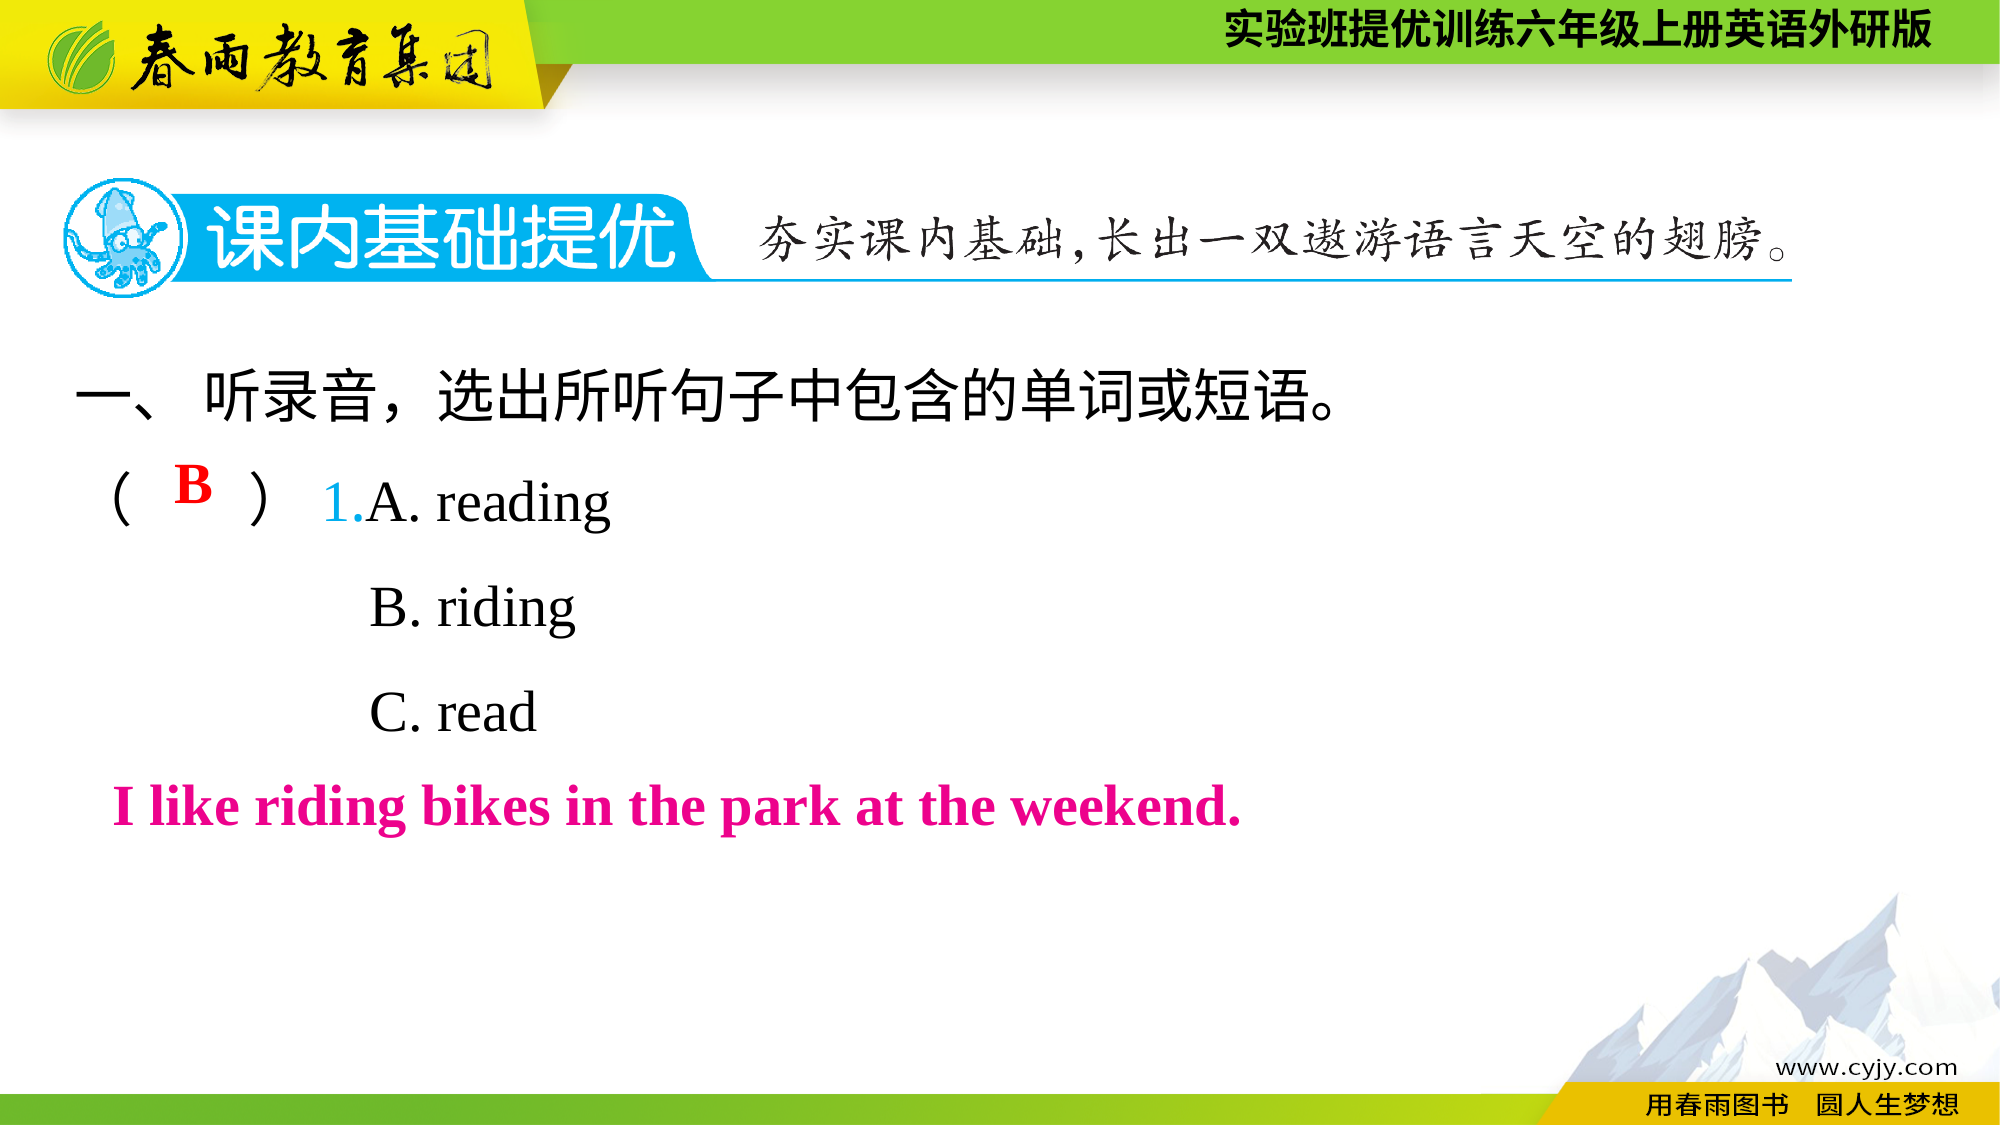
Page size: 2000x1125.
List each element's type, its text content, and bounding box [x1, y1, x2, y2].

text_box B [159, 437, 233, 523]
picture [0, 0, 2000, 1125]
text_box I like riding bikes in the park at the weekend. [97, 724, 1322, 845]
list 一、 听录音，选出所听句子中包含的单词或短语。 （ ）1.A. reading B. riding C. read [59, 316, 1944, 743]
